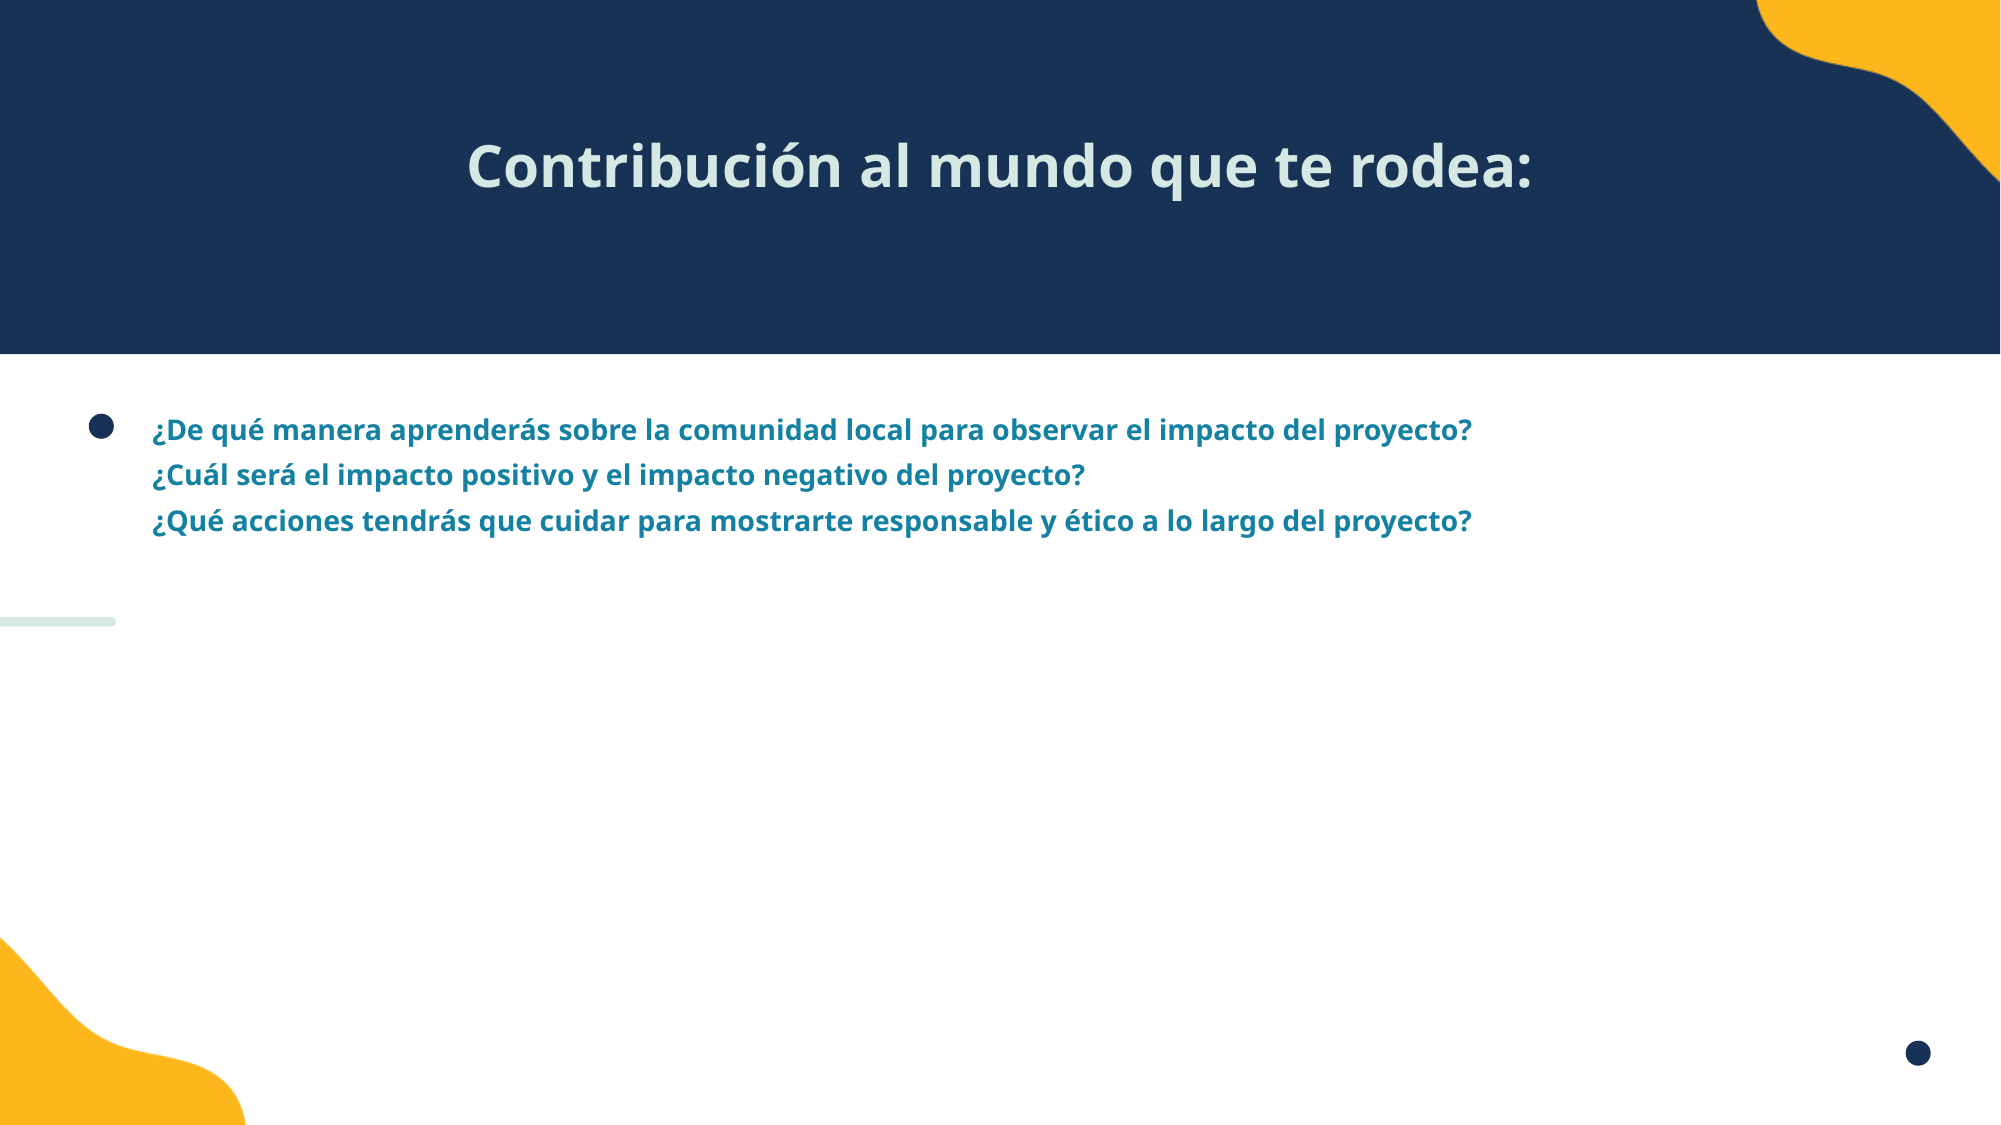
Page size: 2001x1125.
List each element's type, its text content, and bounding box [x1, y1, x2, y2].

title Contribución al mundo que te rodea: [137, 59, 1863, 278]
picture [0, 919, 247, 1125]
text_box [87, 412, 115, 440]
text_box [0, 616, 117, 627]
text_box [1904, 1039, 1932, 1067]
list ¿De qué manera aprenderás sobre la comunidad local para observar el impacto del proyecto? ¿Cuál será el impacto positivo y el impacto negativo del proyecto? ¿Qué acciones tendrás que cuidar para mostrarte responsable y ético a lo largo del proyecto? [137, 408, 1843, 548]
picture [1755, 0, 2001, 202]
